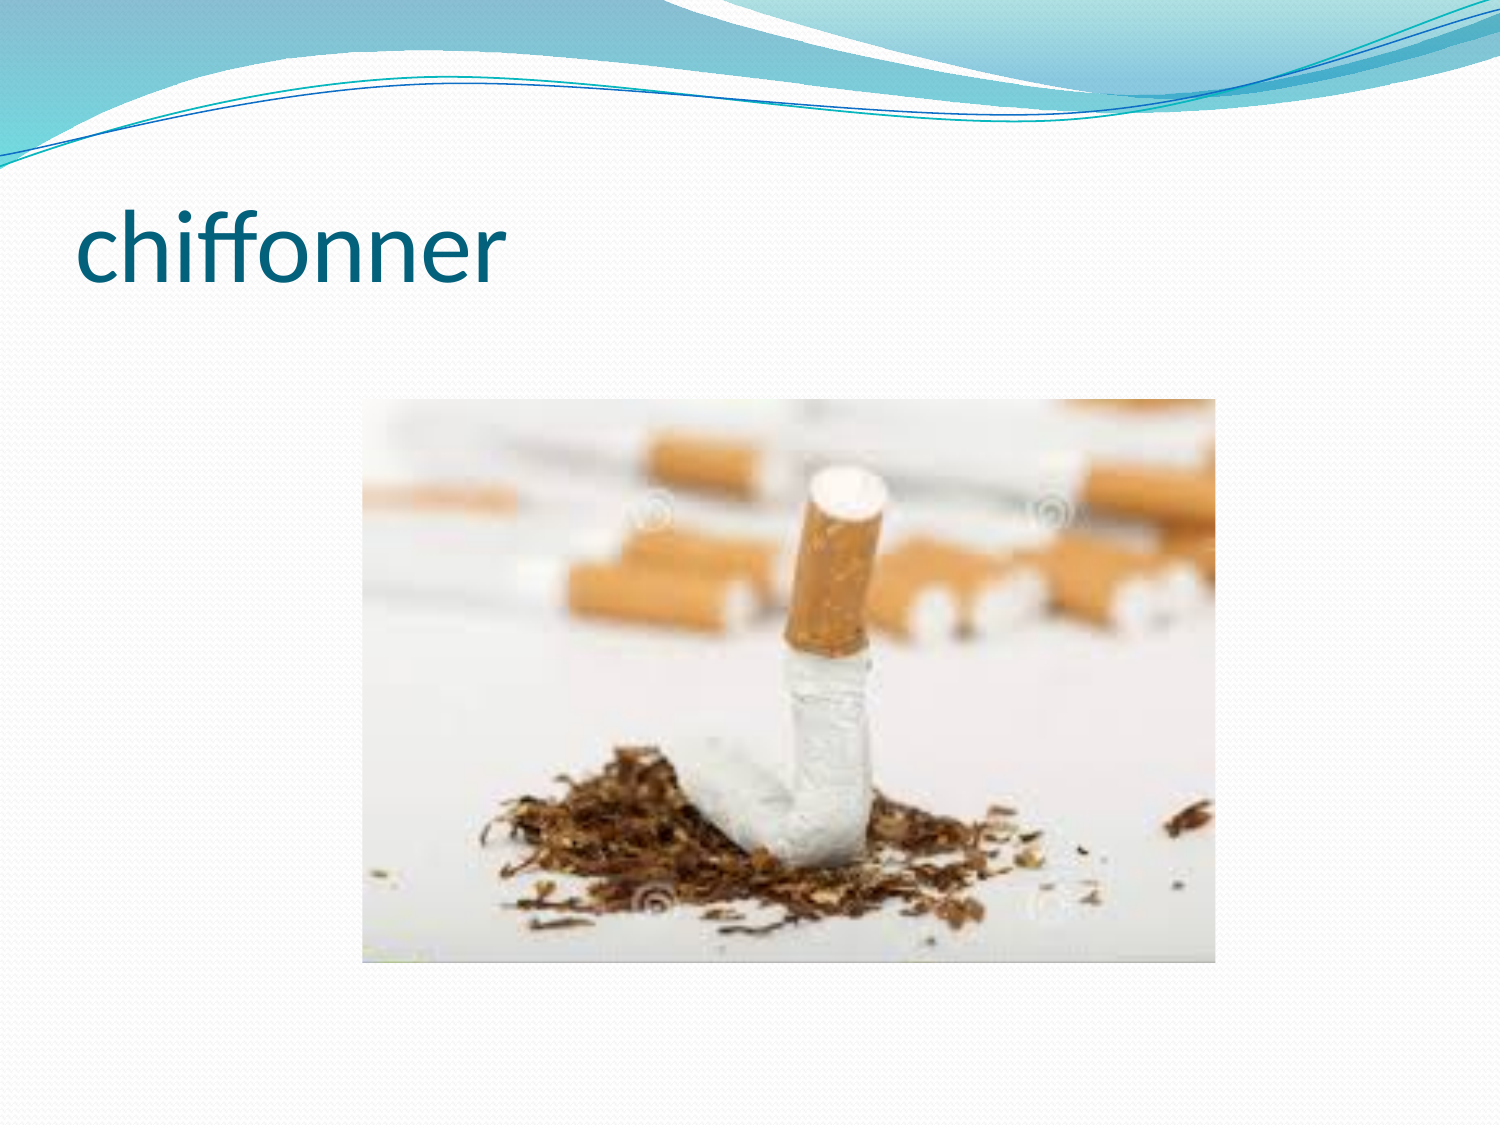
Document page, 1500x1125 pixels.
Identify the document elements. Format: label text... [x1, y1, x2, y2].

picture [362, 399, 1216, 963]
title chiffonner [75, 115, 1425, 303]
